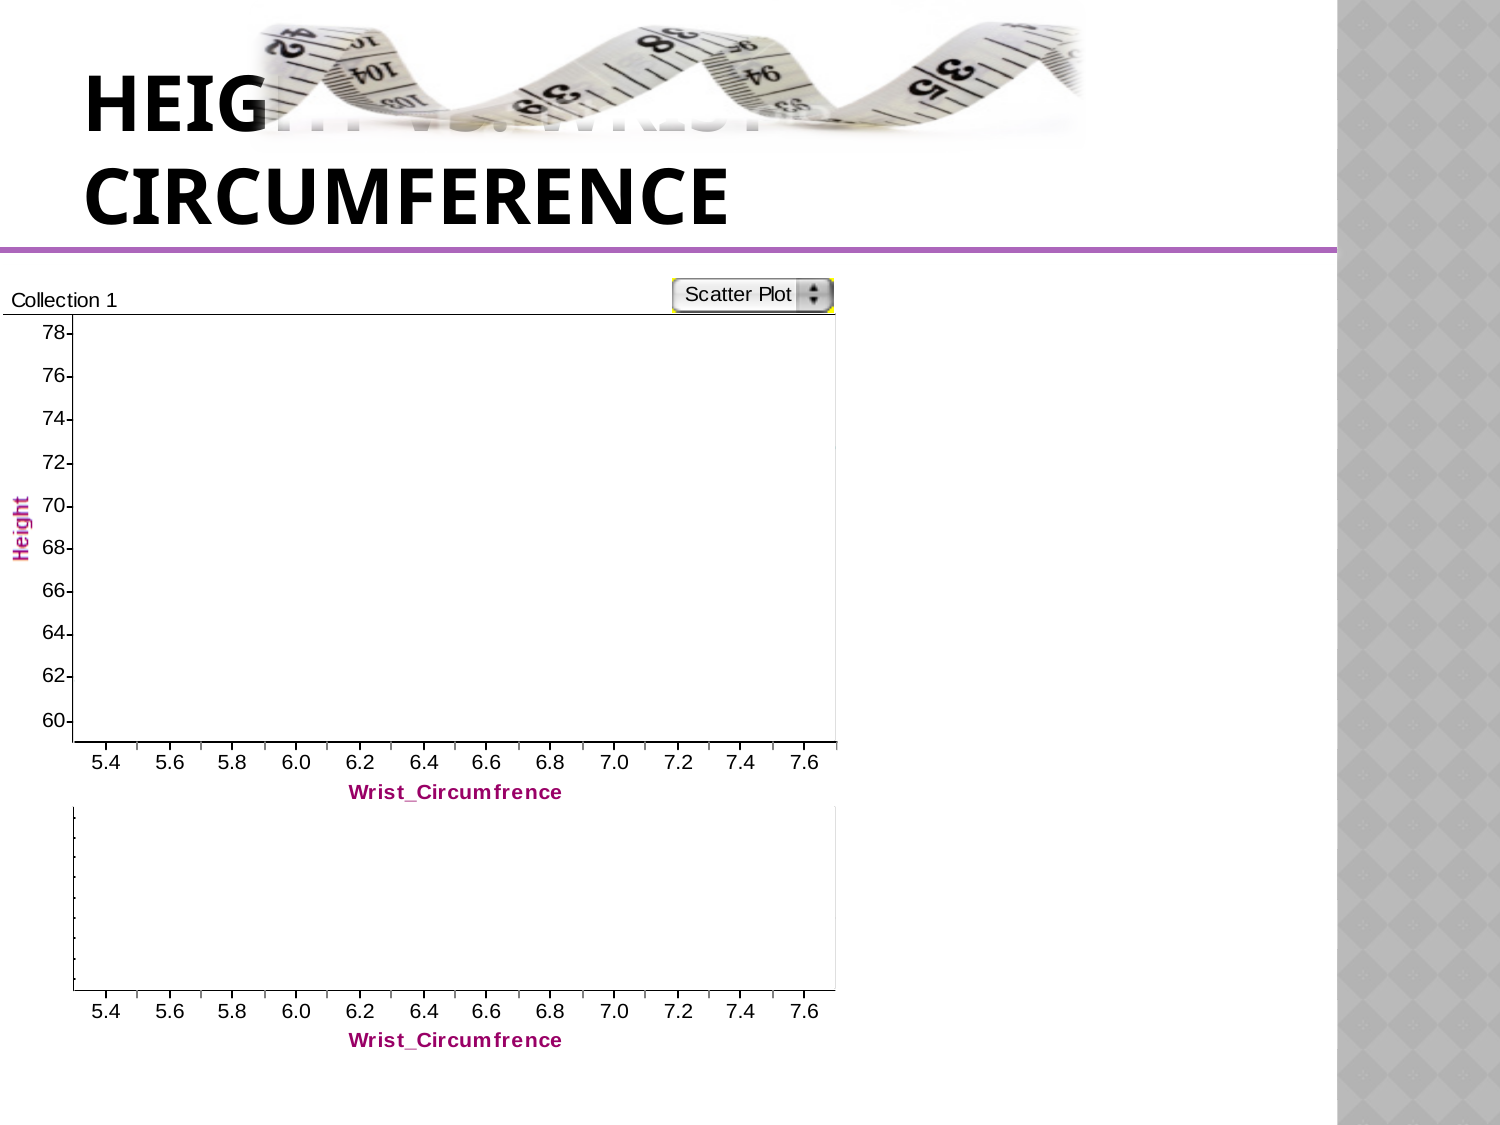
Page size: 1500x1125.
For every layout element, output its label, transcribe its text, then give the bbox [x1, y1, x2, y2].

picture [2, 272, 838, 1058]
picture [247, 0, 1086, 153]
title Height Vs. Wrist Circumference [75, 52, 1263, 240]
